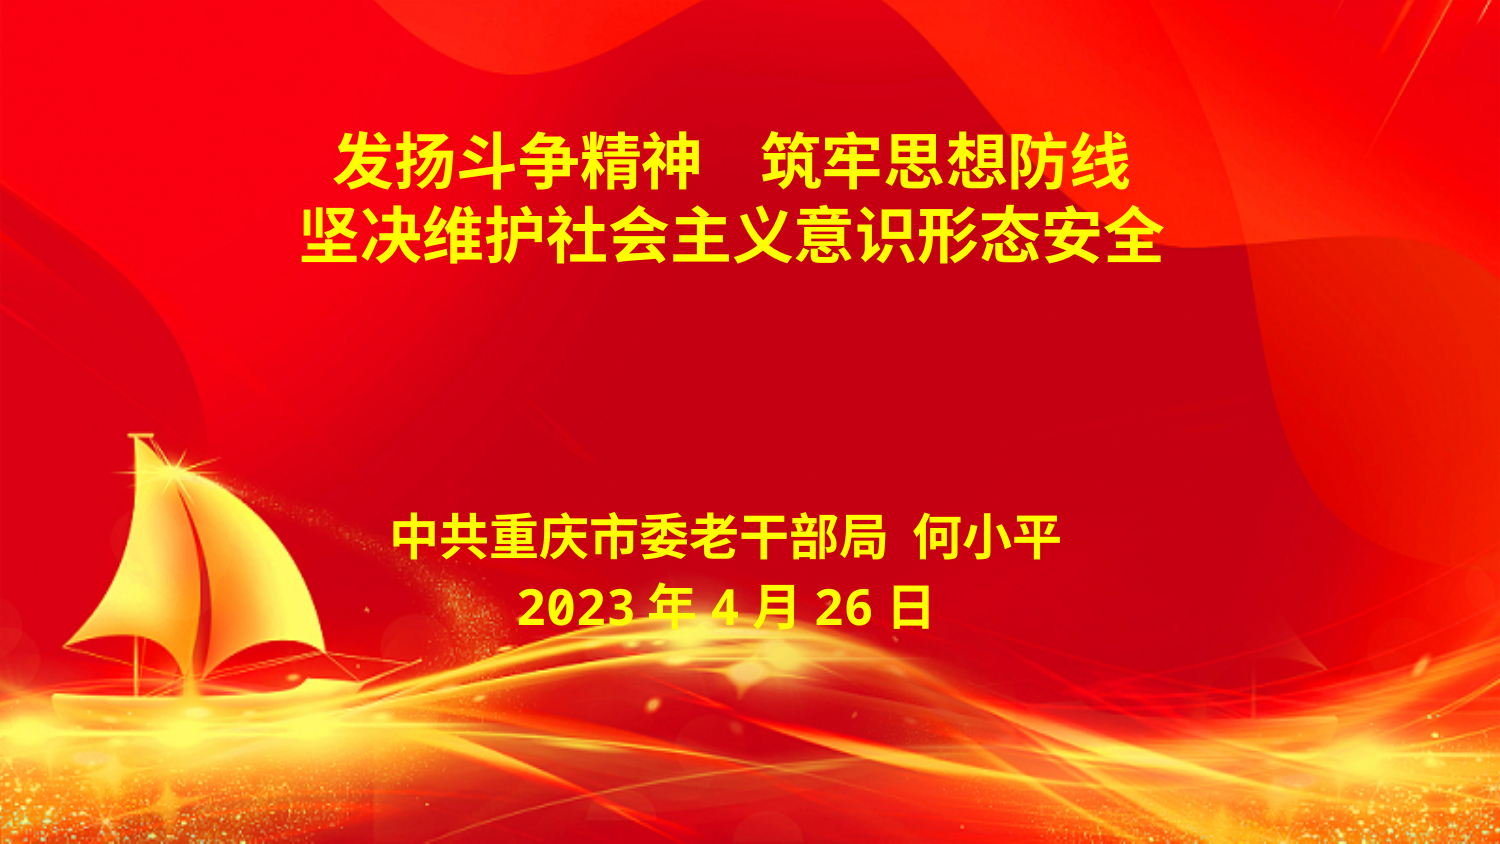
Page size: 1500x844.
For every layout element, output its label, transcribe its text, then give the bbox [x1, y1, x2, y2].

list 中共重庆市委老干部局 何小平 2023年4月26日 [88, 575, 1364, 760]
title 发扬斗争精神 筑牢思想防线 坚决维护社会主义意识形态安全 [76, 114, 1388, 283]
picture [0, 0, 1500, 844]
